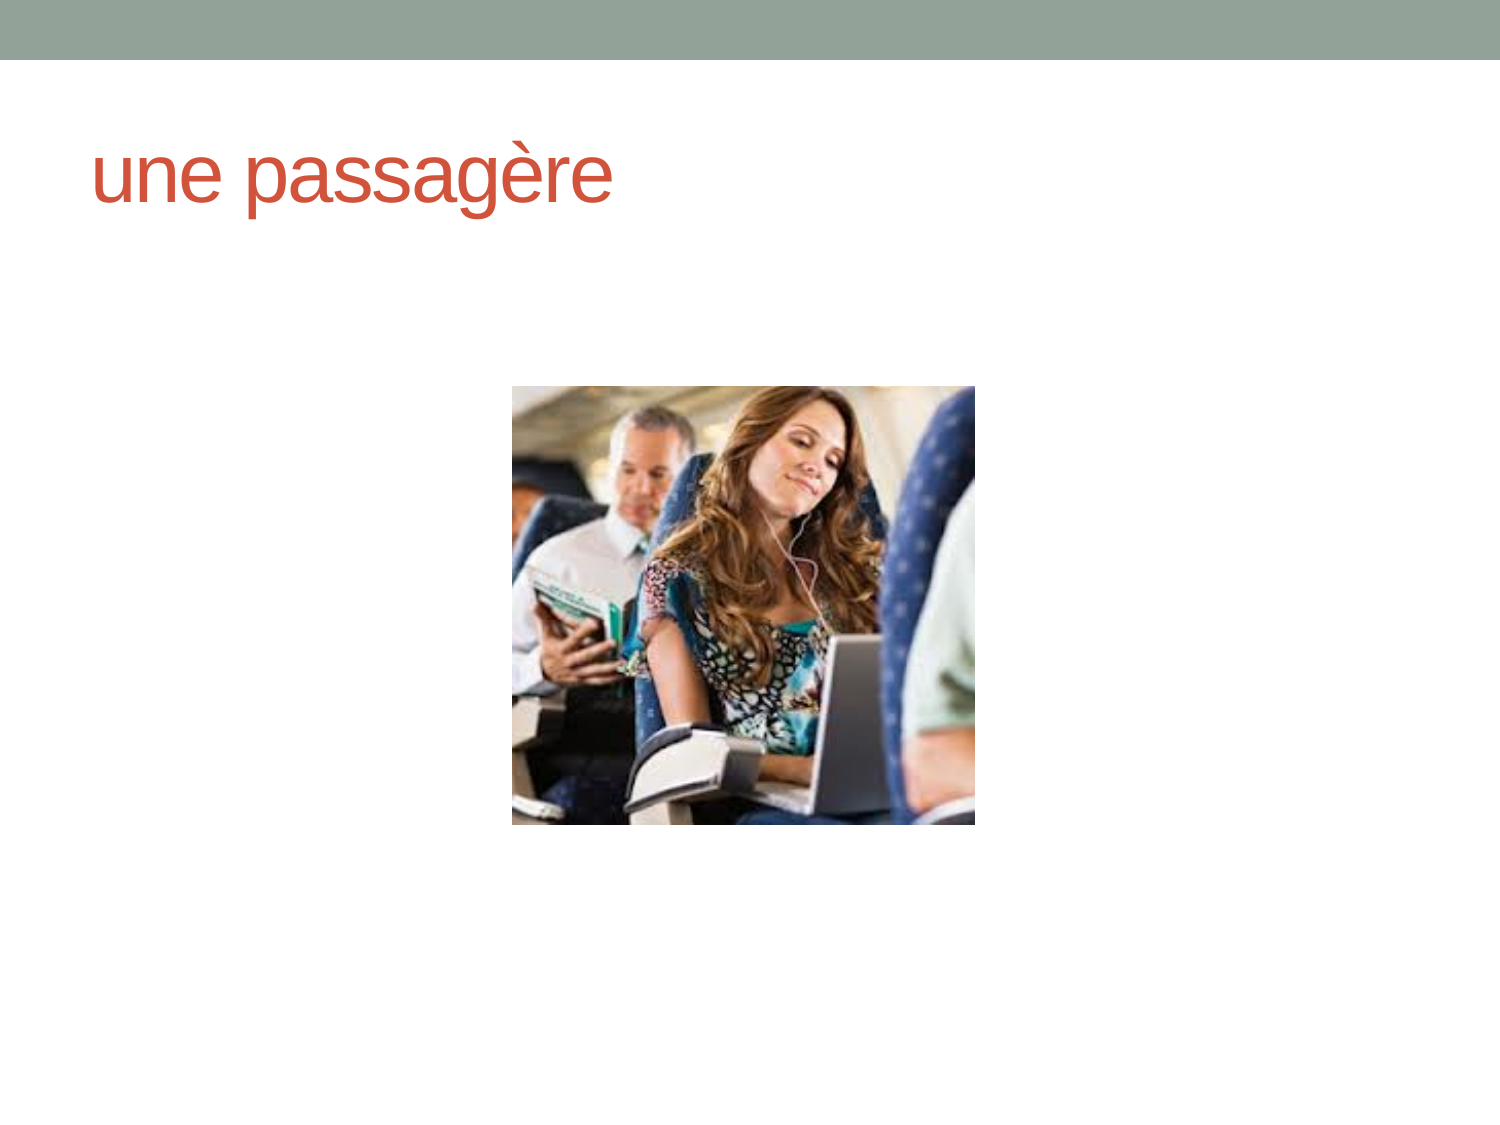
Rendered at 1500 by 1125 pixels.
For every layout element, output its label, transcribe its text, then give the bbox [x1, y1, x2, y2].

title une passagère [75, 87, 1425, 250]
picture [512, 386, 976, 826]
